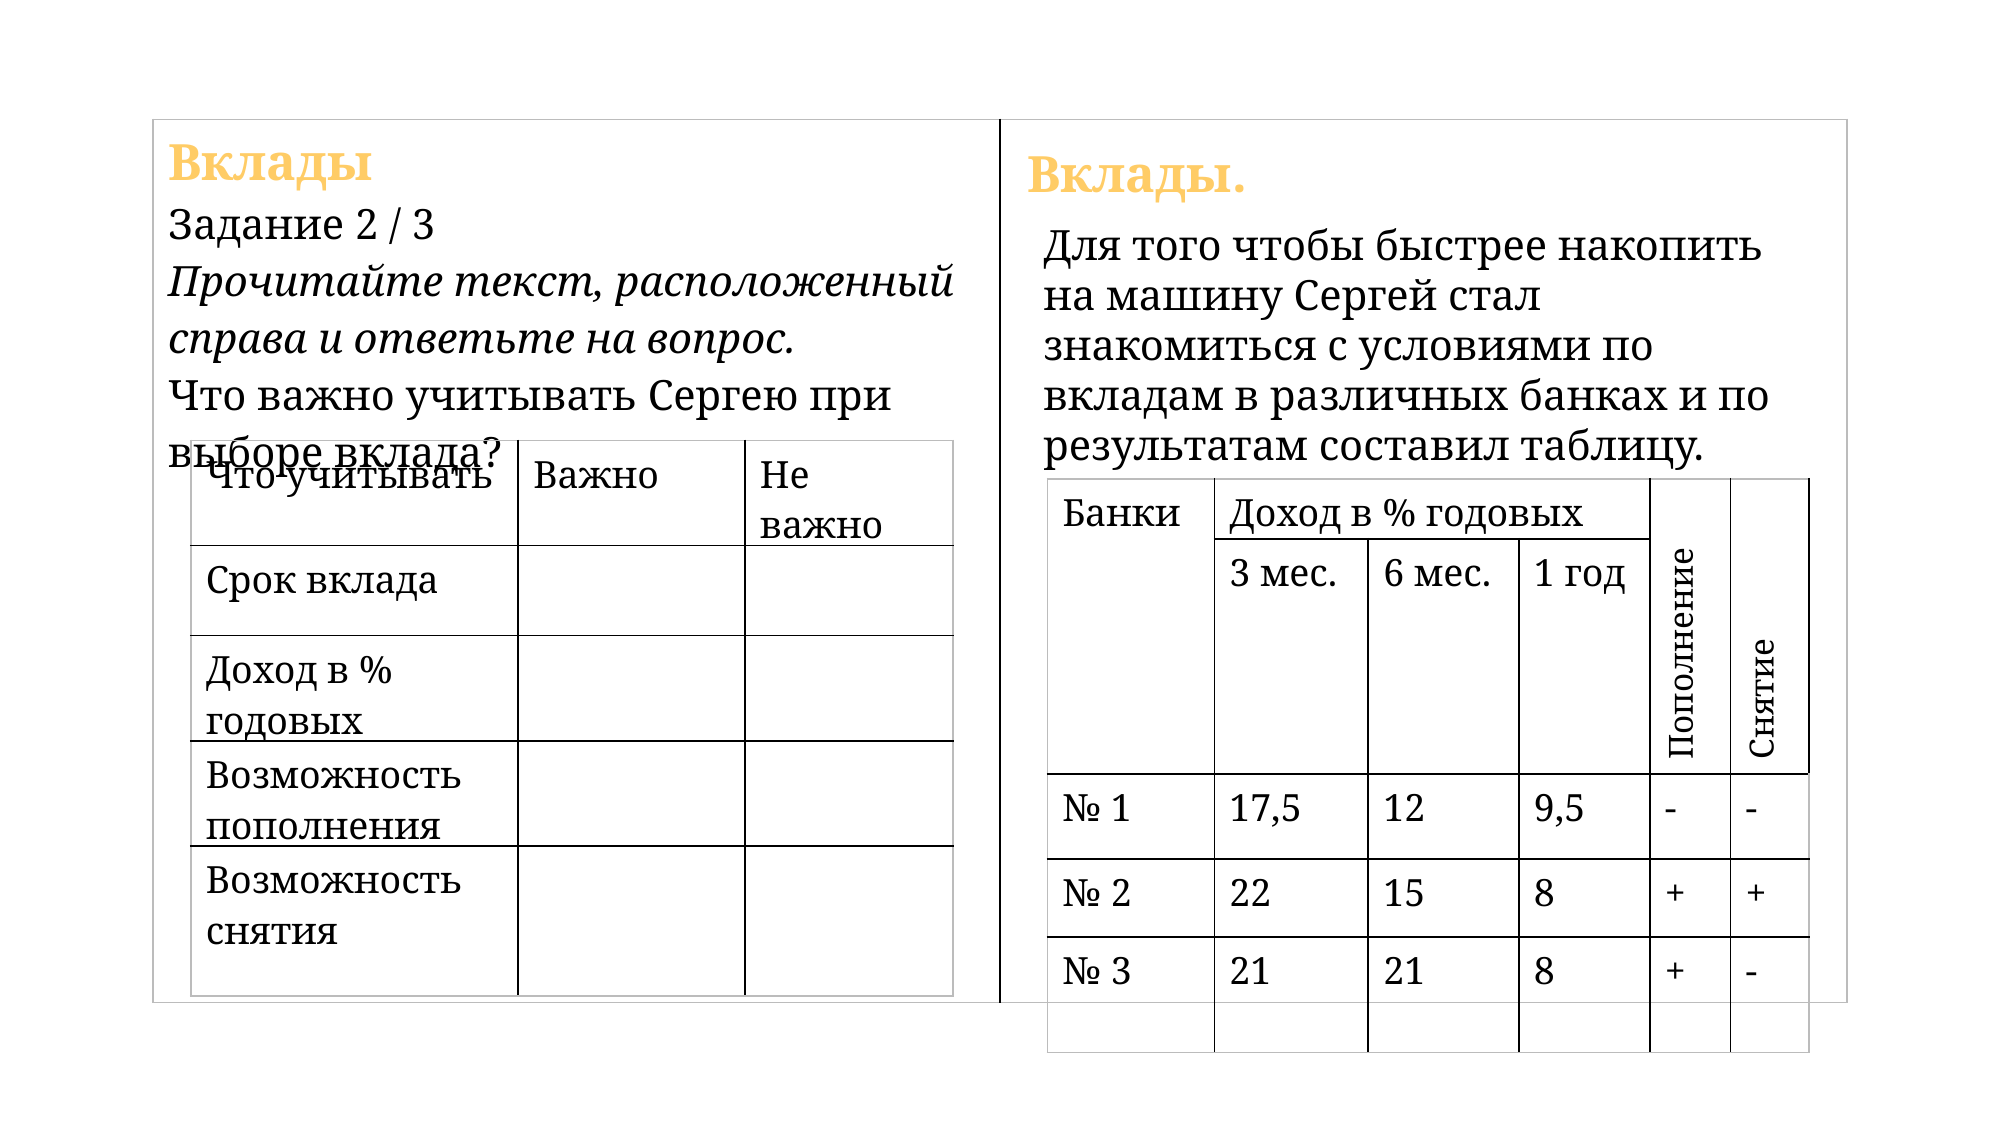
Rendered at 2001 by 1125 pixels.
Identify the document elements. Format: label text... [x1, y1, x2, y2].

table_cell 21 [1369, 938, 1518, 1052]
table_cell - [1731, 938, 1808, 1052]
table_cell № 3 [1048, 938, 1214, 1052]
table_header Вклады Задание 2 / 3 Прочитайте текст, расположенный справа и ответьте на вопрос. Что важно учитывать Сергею при выборе вклада? [154, 120, 999, 1002]
table_cell 15 [1369, 860, 1518, 936]
table_cell 6 мес. [1369, 540, 1518, 773]
table_cell [519, 742, 744, 845]
table_cell + [1731, 860, 1808, 936]
table_cell Возможность пополнения [192, 742, 517, 845]
table_cell 1 год [1520, 540, 1649, 773]
table_cell + [1651, 938, 1730, 1052]
table_cell № 1 [1048, 775, 1214, 858]
table_header Важно [519, 441, 744, 545]
table_header [1001, 120, 1846, 1002]
table_cell 21 [1215, 938, 1367, 1052]
table_cell Срок вклада [192, 546, 517, 635]
table_header Снятие [1731, 480, 1808, 773]
table_cell [519, 636, 744, 740]
table_cell [746, 636, 952, 740]
table_cell + [1651, 860, 1730, 936]
table_cell Возможность снятия [192, 847, 517, 995]
table_cell [519, 847, 744, 995]
text_box Вклады. [1012, 134, 2000, 210]
table_cell 17,5 [1215, 775, 1367, 858]
table_cell [746, 546, 952, 635]
table_cell [746, 847, 952, 995]
table_cell № 2 [1048, 860, 1214, 936]
table_cell [746, 742, 952, 845]
table_header Банки [1048, 480, 1214, 773]
table_cell 9,5 [1520, 775, 1649, 858]
table_cell 22 [1215, 860, 1367, 936]
table_cell 12 [1369, 775, 1518, 858]
table_cell 8 [1520, 860, 1649, 936]
table_header Пополнение [1651, 480, 1730, 773]
text_box Для того чтобы быстрее накопить на машину Сергей стал знакомиться с условиями по вкладам в различных банках и по результатам составил таблицу. [1028, 211, 1791, 477]
table_header Что учитывать [192, 441, 517, 545]
table_header Доход в % годовых [1215, 480, 1649, 538]
table_cell 3 мес. [1215, 540, 1367, 773]
table_cell 8 [1520, 938, 1649, 1052]
table_header Не важно [746, 441, 952, 545]
table_cell [519, 546, 744, 635]
table_cell Доход в % годовых [192, 636, 517, 740]
table_cell - [1651, 775, 1730, 858]
table_cell - [1731, 775, 1808, 858]
